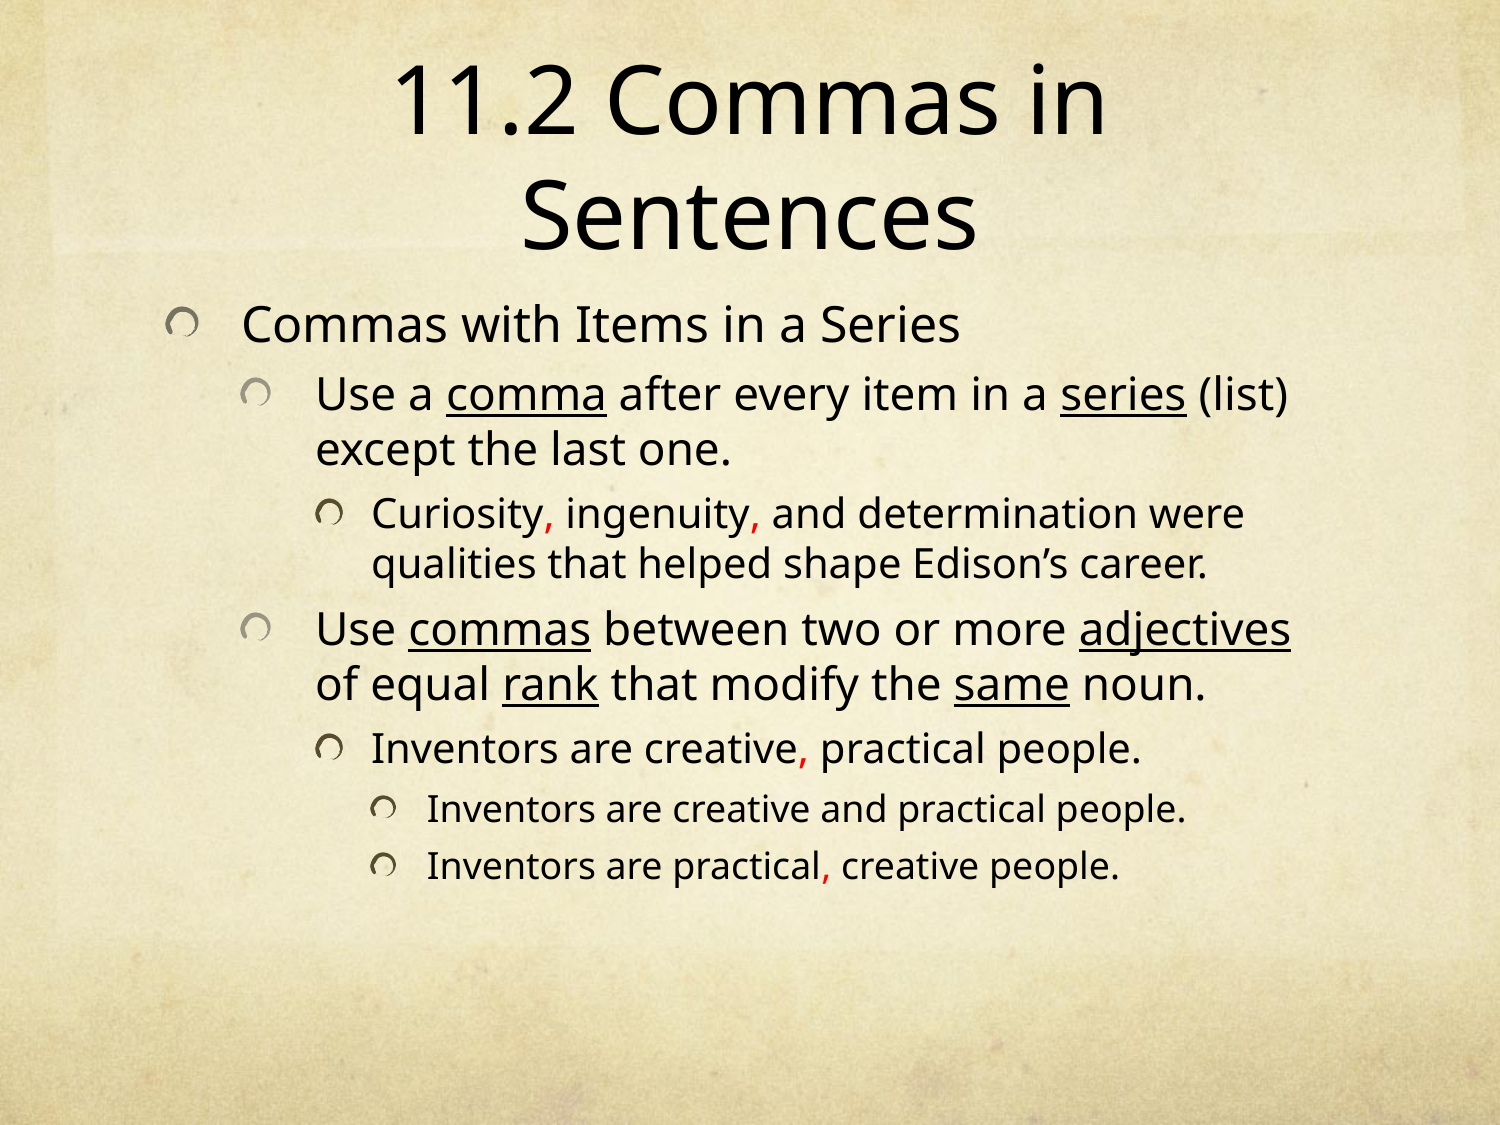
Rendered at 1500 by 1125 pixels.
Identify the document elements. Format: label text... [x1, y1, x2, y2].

title 11.2 Commas in Sentences [150, 82, 1350, 225]
list Commas with Items in a Series Use a comma after every item in a series (list) except the last one. Curiosity, ingenuity, and determination were qualities that helped shape Edison’s career. Use commas between two or more adjectives of equal rank that modify the same noun. Inventors are creative, practical people. Inventors are creative and practical people. Inventors are practical, creative people. [150, 284, 1350, 950]
picture [0, 0, 1500, 1125]
